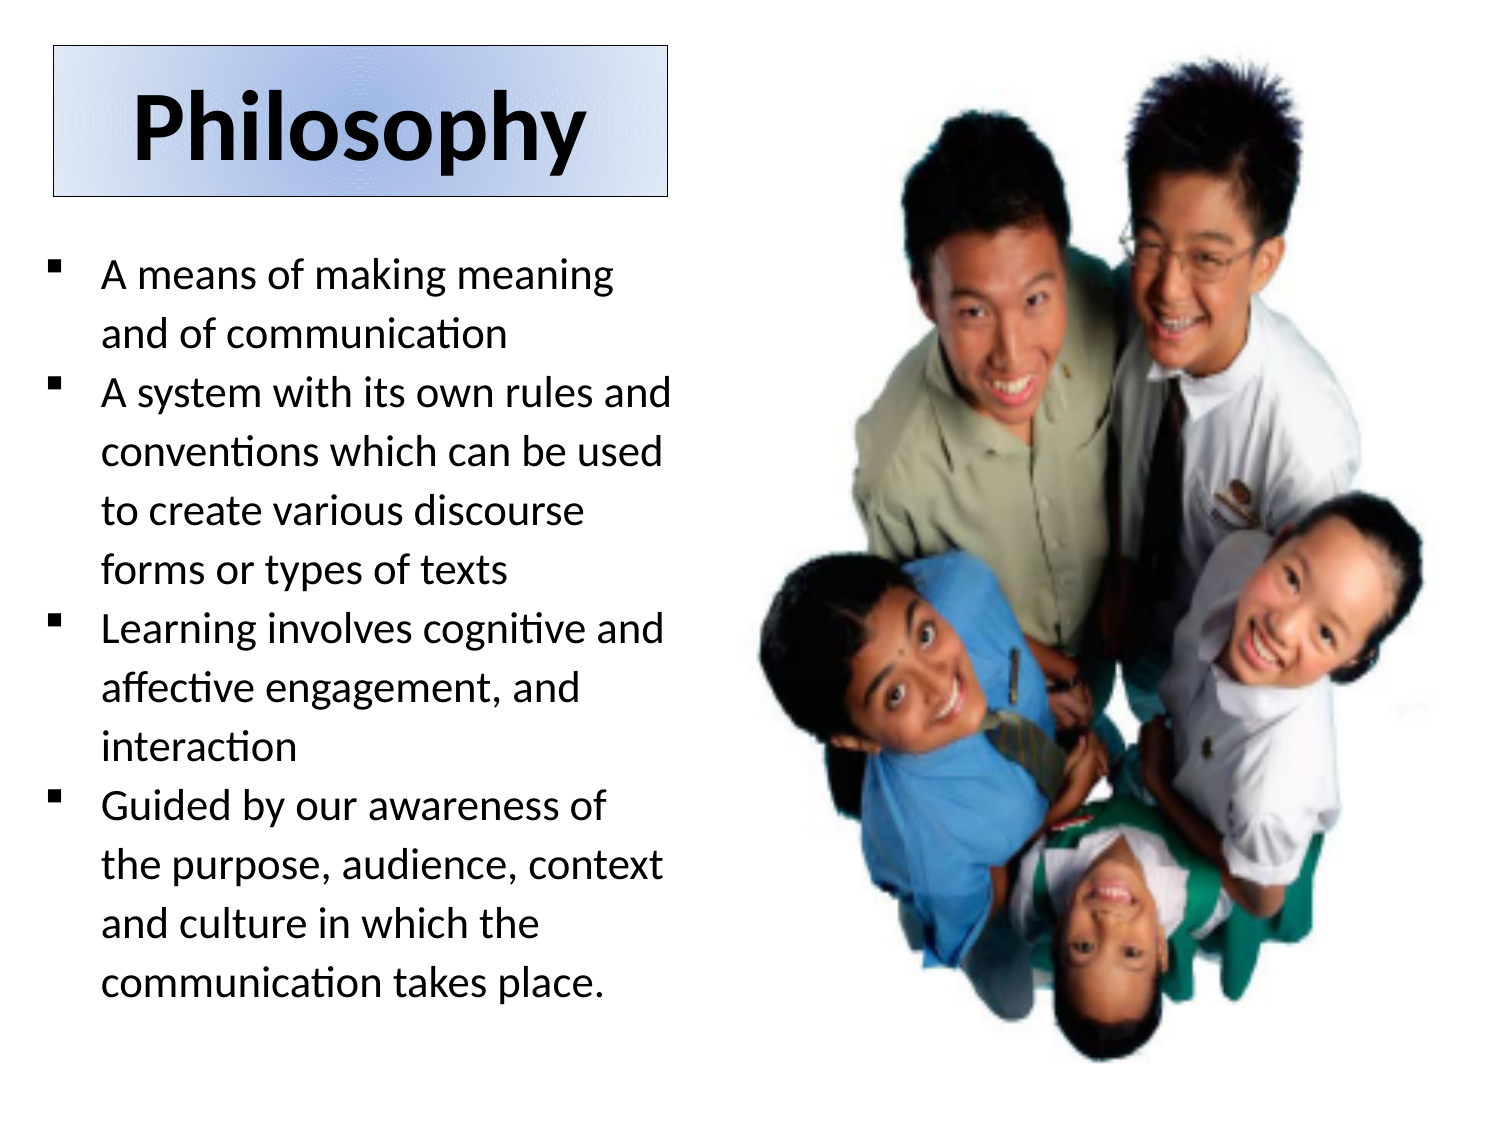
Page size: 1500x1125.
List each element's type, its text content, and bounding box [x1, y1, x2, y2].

list A means of making meaning and of communication A system with its own rules and conventions which can be used to create various discourse forms or types of texts Learning involves cognitive and affective engagement, and interaction Guided by our awareness of the purpose, audience, context and culture in which the communication takes place. [29, 231, 686, 1094]
title Philosophy [53, 45, 668, 197]
picture [691, 0, 1500, 1125]
